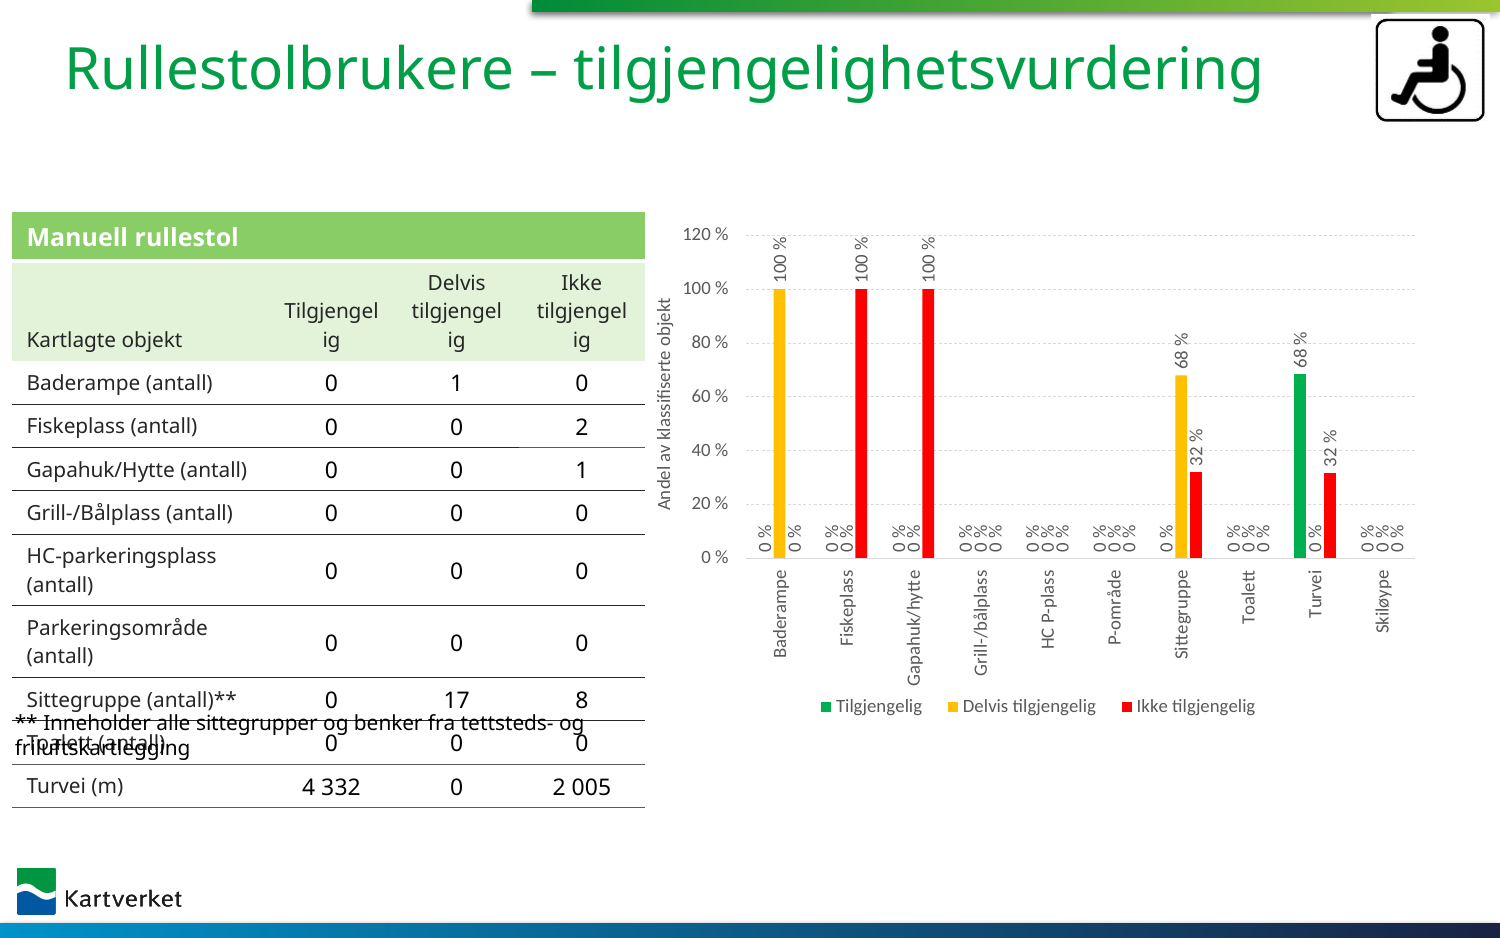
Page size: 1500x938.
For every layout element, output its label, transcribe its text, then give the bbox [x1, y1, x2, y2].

table_cell 2 [519, 405, 638, 447]
table_cell 17 [394, 678, 519, 702]
table_cell 0 [394, 535, 519, 605]
table_cell 0 [394, 768, 519, 807]
table_cell Grill-/Bålplass (antall) [12, 491, 269, 534]
table_cell HC-parkeringsplass (antall) [12, 535, 269, 605]
table_cell 0 [394, 448, 519, 490]
table_cell Gapahuk/Hytte (antall) [12, 448, 269, 490]
table_cell Turvei (m) [12, 768, 269, 807]
table_cell 0 [519, 535, 638, 605]
table_cell 0 [394, 405, 519, 447]
table_cell 0 [394, 606, 519, 677]
table_cell Sittegruppe (antall)** [12, 678, 269, 702]
table_cell 0 [269, 678, 394, 702]
text_box ** Inneholder alle sittegrupper og benker fra tettsteds- og friluftskartlegging [0, 702, 745, 768]
table_cell 0 [269, 606, 394, 677]
text_box Rullestolbrukere – tilgjengelighetsvurdering [49, 12, 1372, 109]
table_cell 0 [269, 361, 394, 404]
table_cell 0 [269, 491, 394, 534]
table_cell 8 [519, 678, 638, 702]
table_cell 0 [519, 491, 638, 534]
table_cell 4 332 [269, 768, 394, 807]
picture [643, 218, 1427, 728]
table_cell 1 [394, 361, 519, 404]
table_cell 1 [519, 448, 638, 490]
table_cell Ikke tilgjengelig [519, 263, 638, 361]
table_cell 0 [519, 606, 638, 677]
table_cell 0 [519, 361, 638, 404]
table_header Manuell rullestol [12, 212, 645, 259]
table_cell Kartlagte objekt [12, 263, 269, 361]
table_cell Parkeringsområde (antall) [12, 606, 269, 677]
table_cell Baderampe (antall) [12, 361, 269, 404]
table_cell 0 [269, 405, 394, 447]
table_cell 0 [269, 535, 394, 605]
table_cell 2 005 [519, 768, 645, 807]
table_cell 0 [269, 448, 394, 490]
table_cell Tilgjengelig [269, 263, 394, 361]
picture [1371, 13, 1491, 127]
table_cell Delvis tilgjengelig [394, 263, 519, 361]
table_cell 0 [394, 491, 519, 534]
table_cell Fiskeplass (antall) [12, 405, 269, 447]
